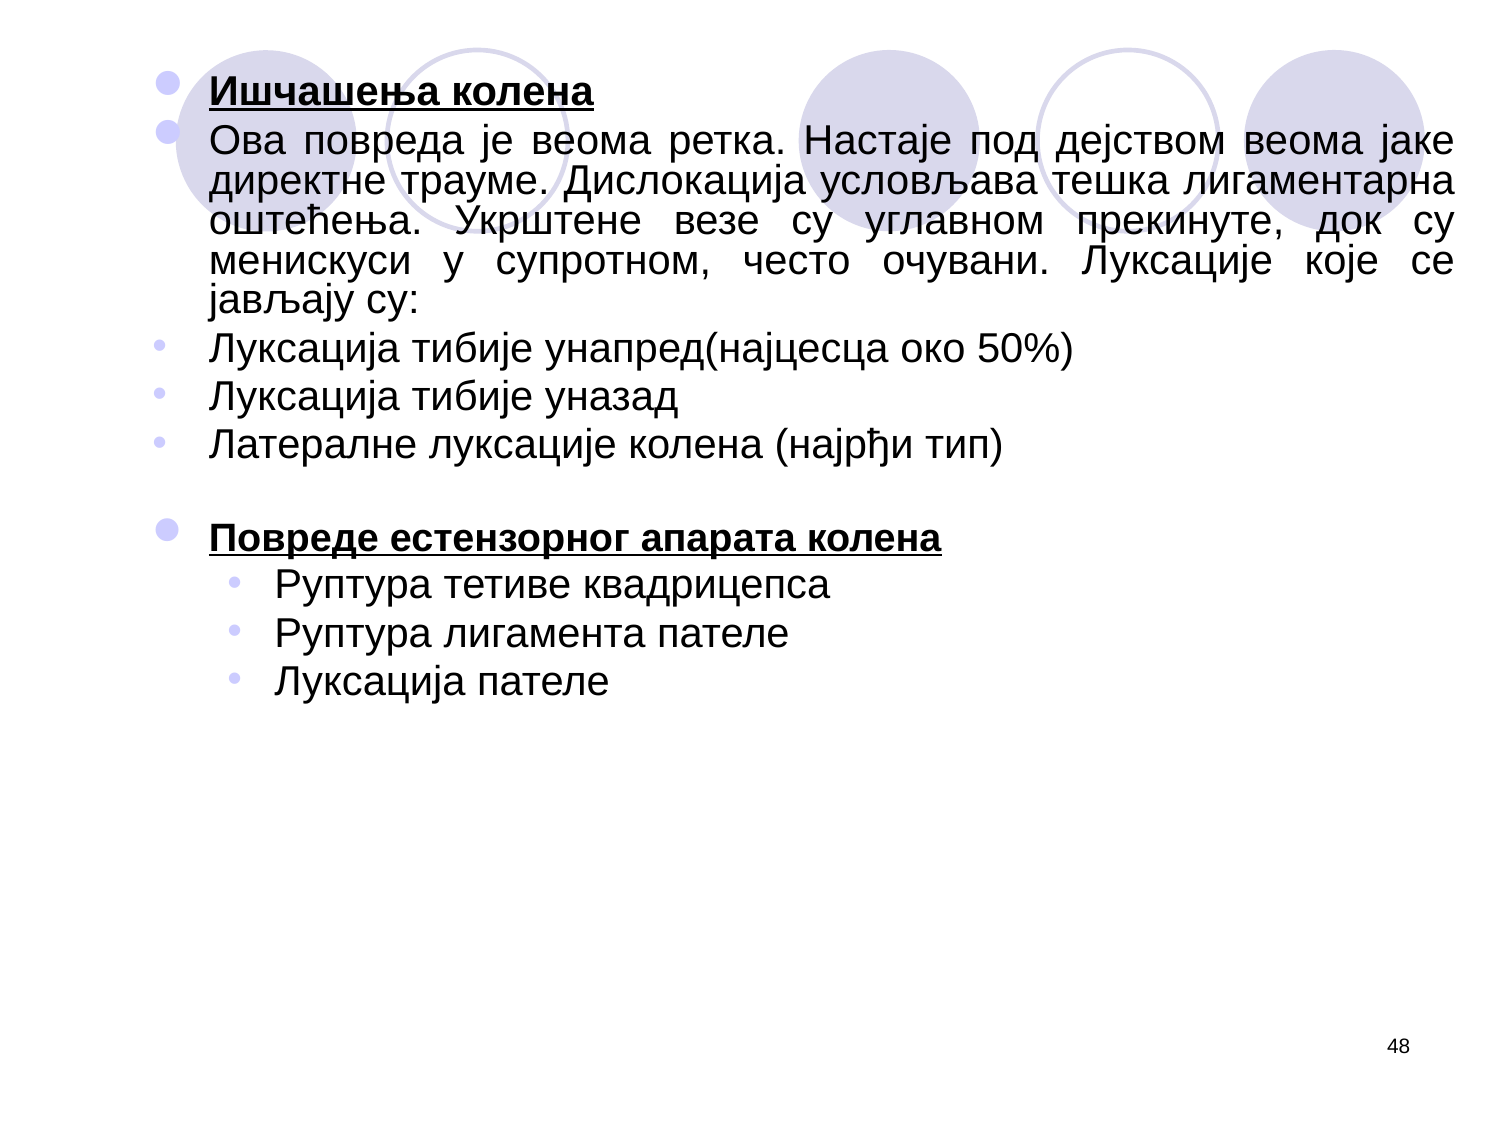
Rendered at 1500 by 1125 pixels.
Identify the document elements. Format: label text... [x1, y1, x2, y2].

slide_number 48 [1074, 1024, 1426, 1101]
list Ишчашења колена Ова повреда је веома ретка. Настаје под дејством веома јаке директне трауме. Дислокација условљава тешка лигаментарна оштећења. Укрштене везе су углавном прекинуте, док су менискуси у супротном, често очувани. Луксације које се јављају су: Луксација тибије унапред(најцесца око 50%) Луксација тибије уназад Латералне луксације колена (најрђи тип) Повреде естензорног апарата колена Руптура тетиве квадрицепса Руптура лигамента пателе Луксација пателе [137, 66, 1471, 1000]
